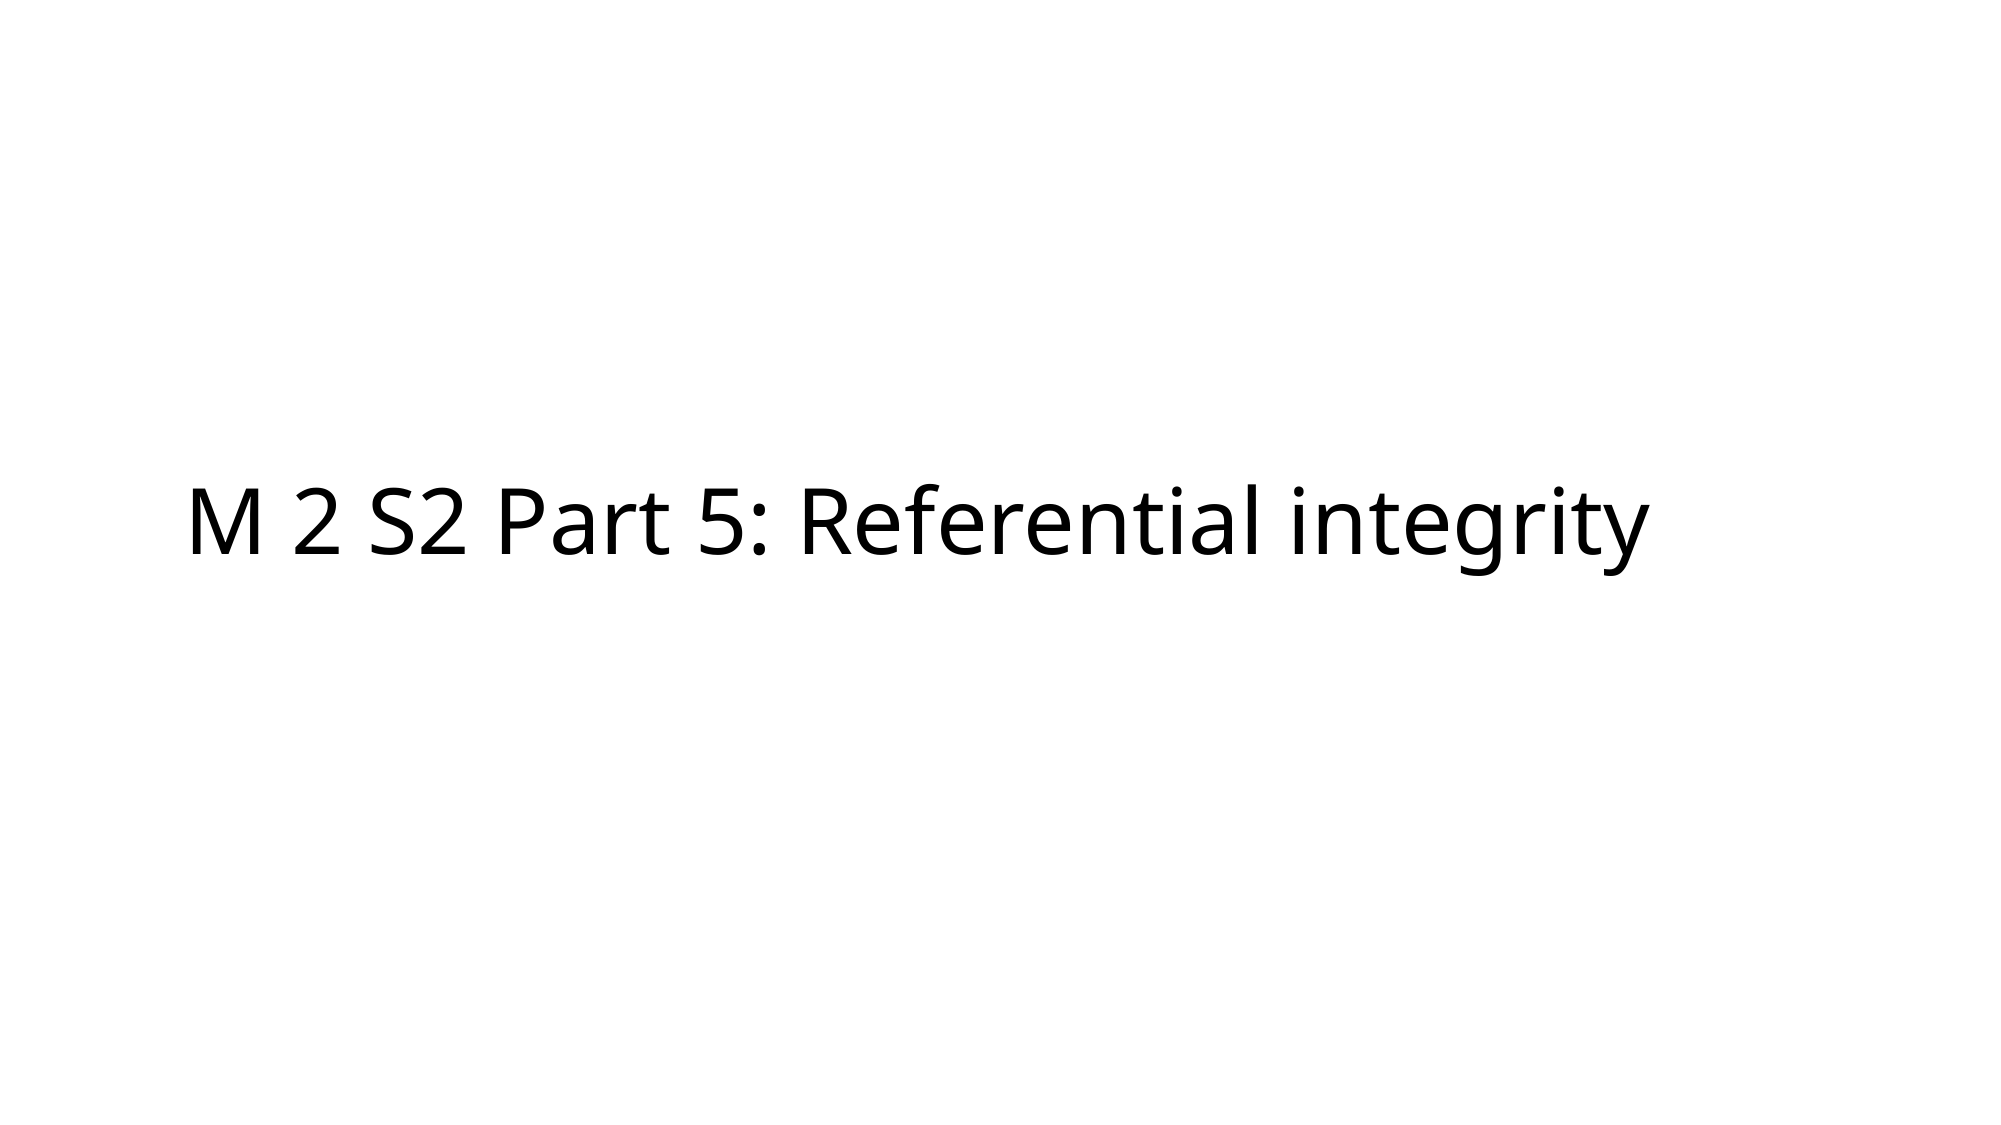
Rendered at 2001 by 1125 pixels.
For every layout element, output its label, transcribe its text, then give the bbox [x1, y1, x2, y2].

title M 2 S2 Part 5: Referential integrity [169, 415, 1895, 634]
